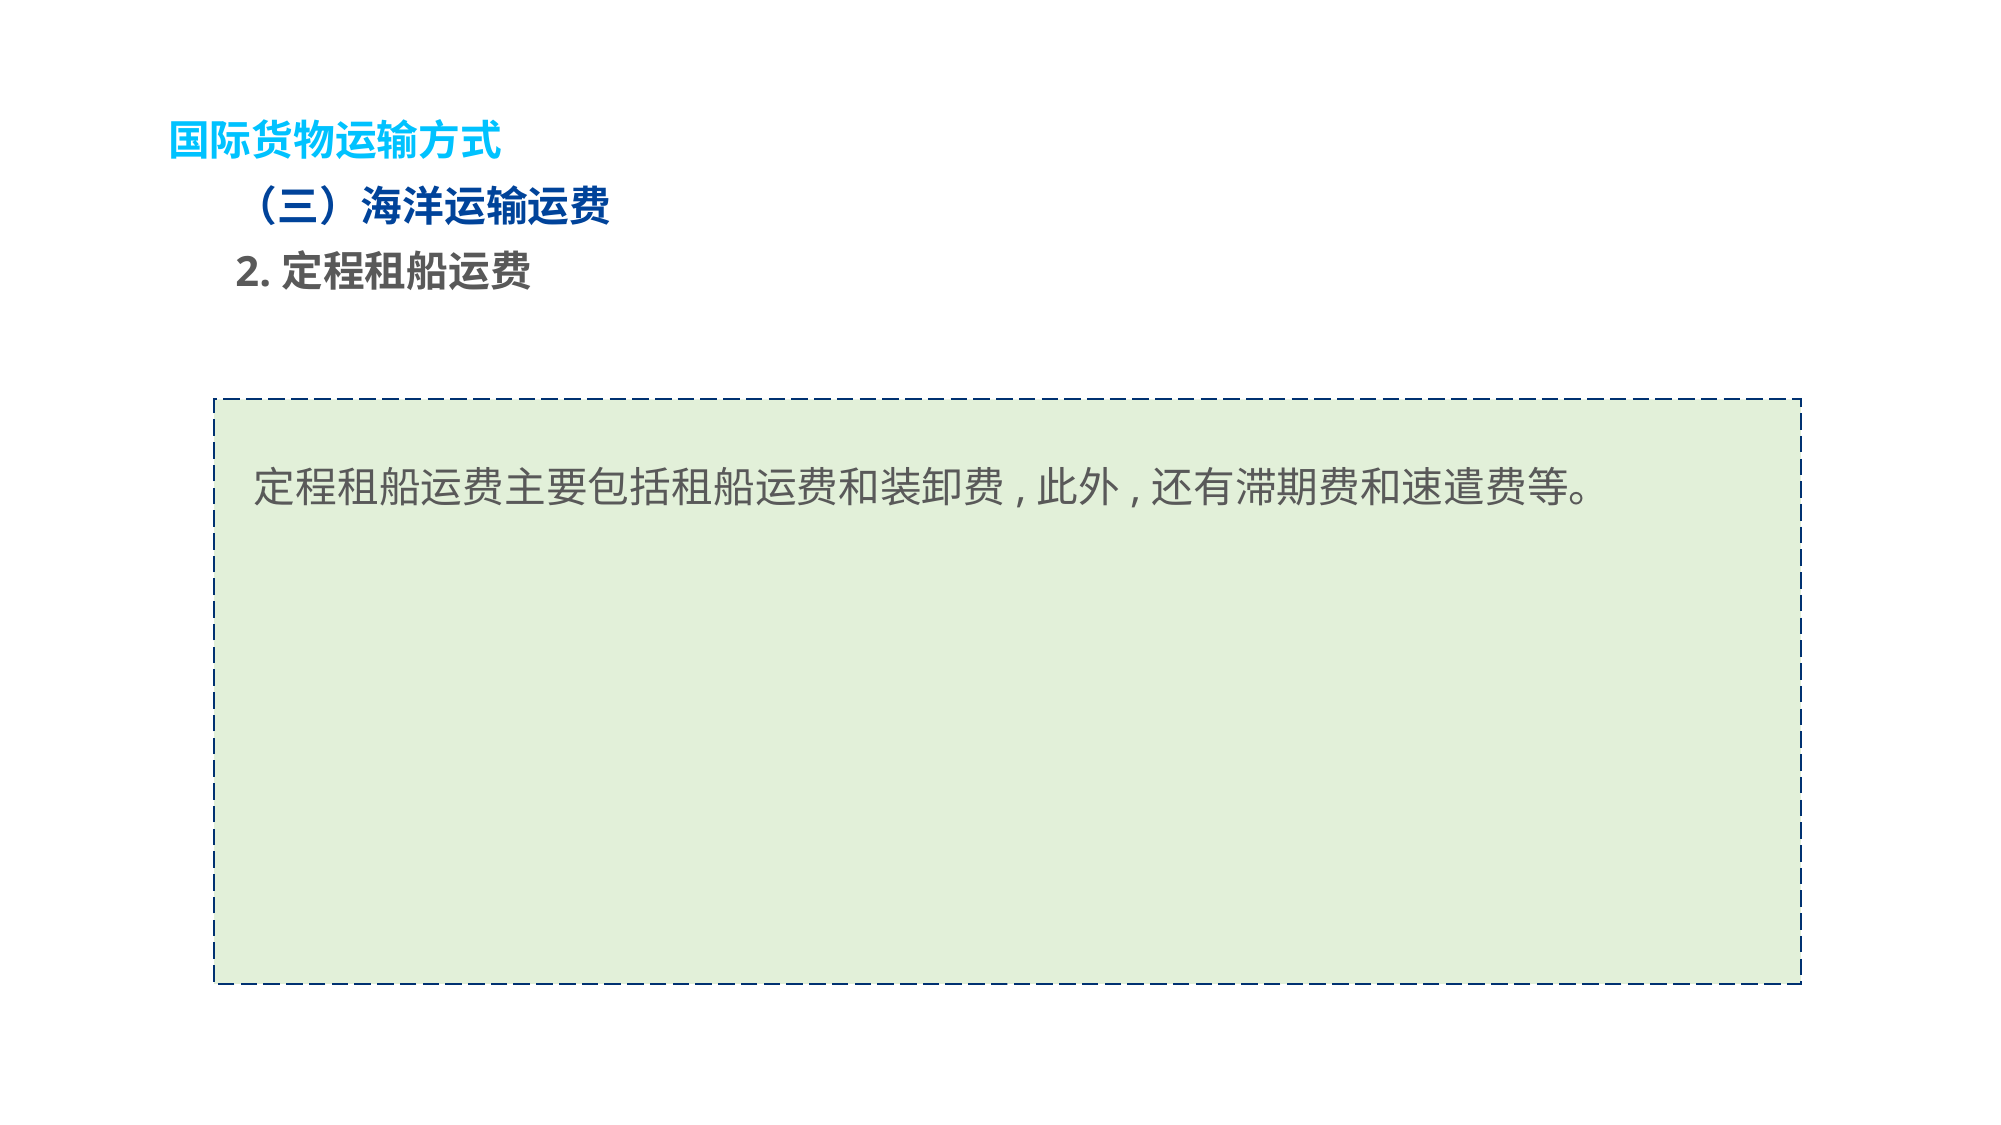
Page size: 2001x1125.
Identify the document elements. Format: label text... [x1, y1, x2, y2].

text_box 国际货物运输方式 [153, 106, 860, 172]
text_box 2.定程租船运费 [220, 237, 1104, 303]
text_box （三）海洋运输运费 [220, 172, 1104, 237]
text_box 定程租船运费主要包括租船运费和装卸费,此外,还有滞期费和速遣费等。 [239, 428, 1776, 518]
text_box [213, 398, 1802, 985]
